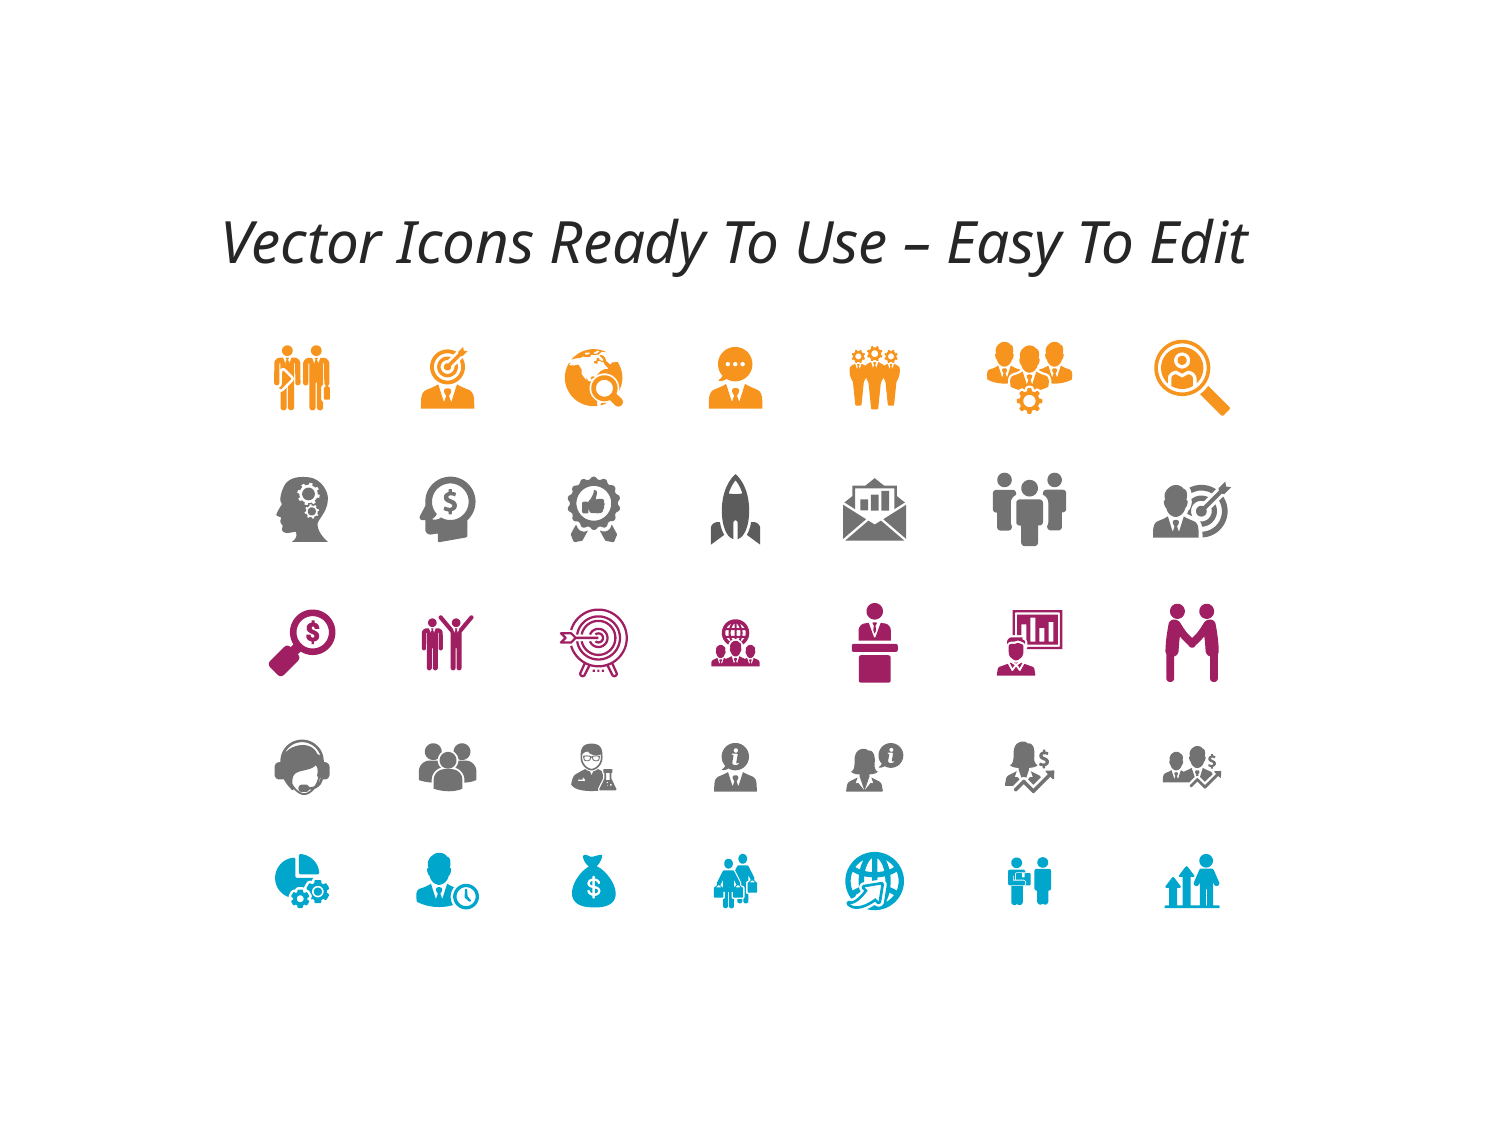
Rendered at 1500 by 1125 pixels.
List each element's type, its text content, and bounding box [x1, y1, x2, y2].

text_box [711, 618, 760, 667]
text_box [842, 477, 907, 541]
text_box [419, 476, 476, 543]
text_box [276, 476, 329, 543]
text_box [273, 345, 331, 411]
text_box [986, 341, 1073, 414]
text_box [849, 345, 901, 410]
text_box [1162, 745, 1222, 789]
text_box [713, 853, 758, 909]
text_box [851, 602, 898, 683]
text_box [992, 472, 1067, 547]
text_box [845, 851, 905, 911]
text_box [571, 743, 617, 792]
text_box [1165, 603, 1219, 683]
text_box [713, 742, 758, 792]
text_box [1007, 857, 1052, 906]
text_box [559, 608, 629, 678]
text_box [710, 473, 761, 545]
text_box Vector Icons Ready To Use – Easy To Edit [220, 197, 1280, 283]
text_box [418, 743, 477, 792]
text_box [571, 854, 616, 908]
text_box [567, 476, 621, 543]
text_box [1154, 339, 1231, 416]
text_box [268, 609, 336, 677]
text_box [1152, 481, 1232, 538]
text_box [845, 742, 904, 792]
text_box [416, 852, 480, 910]
text_box [274, 739, 330, 796]
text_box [564, 348, 624, 407]
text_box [996, 609, 1063, 676]
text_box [1004, 741, 1055, 794]
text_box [274, 853, 330, 909]
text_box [1164, 853, 1220, 909]
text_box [421, 615, 474, 671]
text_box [708, 346, 763, 409]
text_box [420, 346, 475, 409]
